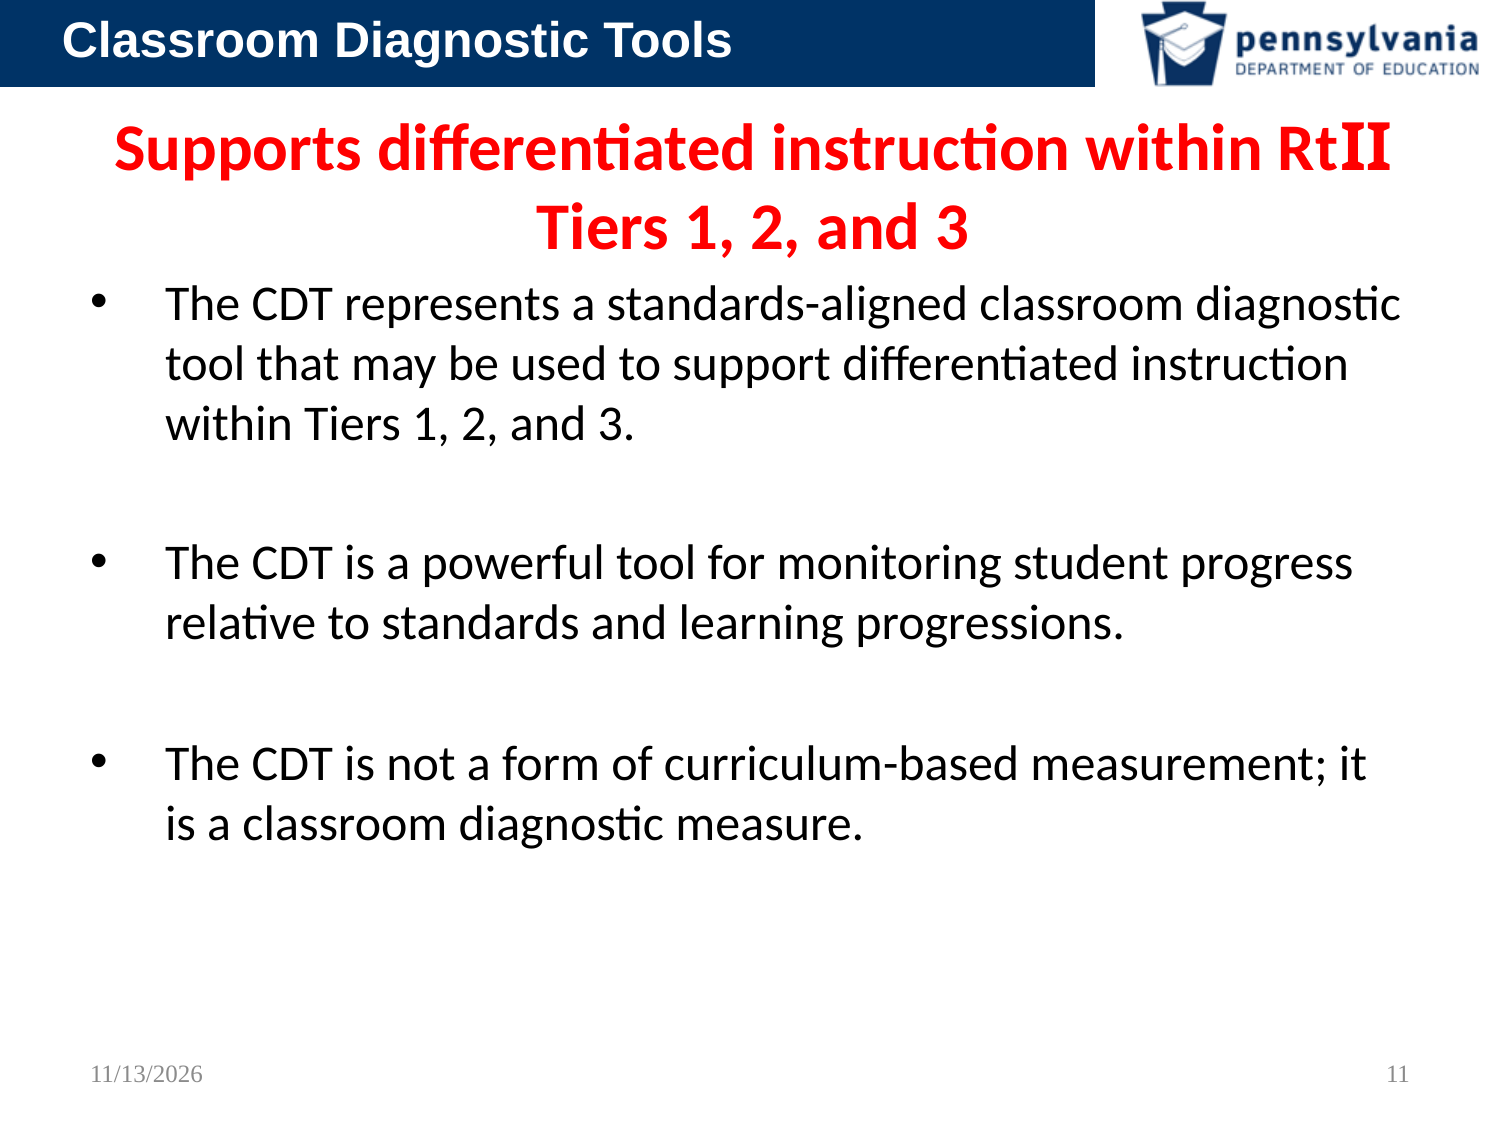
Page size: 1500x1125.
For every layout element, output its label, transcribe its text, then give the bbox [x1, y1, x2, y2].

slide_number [75, 1042, 425, 1103]
picture [1134, 0, 1485, 90]
list The CDT represents a standards-aligned classroom diagnostic tool that may be used to support differentiated instruction within Tiers 1, 2, and 3. The CDT is a powerful tool for monitoring student progress relative to standards and learning progressions. The CDT is not a form of curriculum-based measurement; it is a classroom diagnostic measure. [74, 262, 1426, 1006]
slide_number 11 [1074, 1042, 1425, 1103]
title Supports differentiated instruction within RtII Tiers 1, 2, and 3 [77, 85, 1429, 232]
